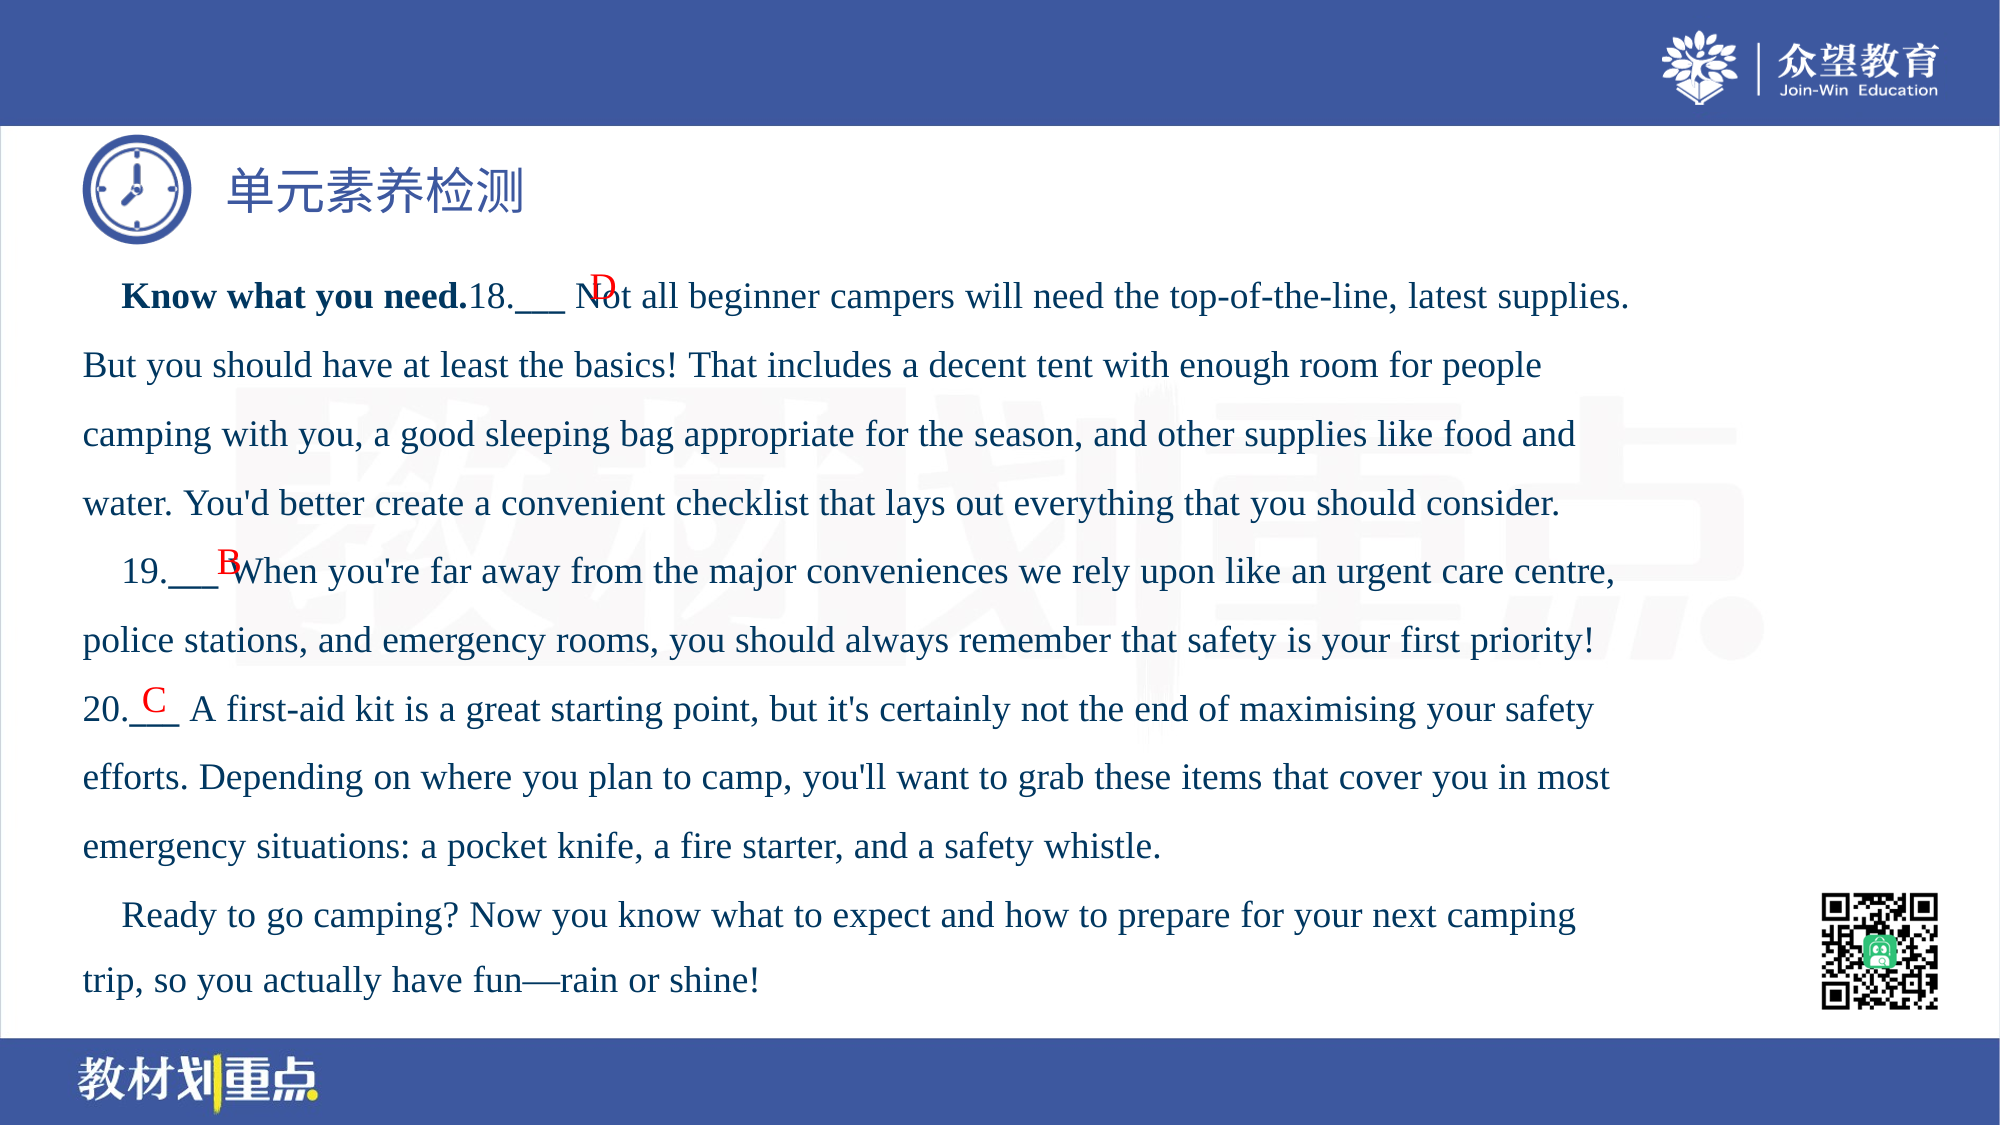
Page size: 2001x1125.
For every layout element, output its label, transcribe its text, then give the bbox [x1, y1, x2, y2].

text_box Know what you need.18.___ Not all beginner campers will need the top-of-the-line, latest supplies. But you should have at least the basics! That includes a decent tent with enough room for people camping with you, a good sleeping bag appropriate for the season, and other supplies like food and water. You'd better create a convenient checklist that lays out everything that you should consider. 19.___ When you're far away from the major conveniences we rely upon like an urgent care centre, police stations, and emergency rooms, you should always remember that safety is your first priority! 20.___ A first-aid kit is a great starting point, but it's certainly not the end of maximising your safety efforts. Depending on where you plan to camp, you'll want to grab these items that cover you in most emergency situations: a pocket knife, a fire starter, and a safety whistle. Ready to go camping? Now you know what to expect and how to prepare for your next camping trip, so you actually have fun—rain or shine! [82, 247, 1817, 993]
text_box D [575, 242, 631, 301]
text_box B [203, 517, 256, 576]
text_box C [128, 654, 181, 713]
picture [0, 0, 2000, 1125]
